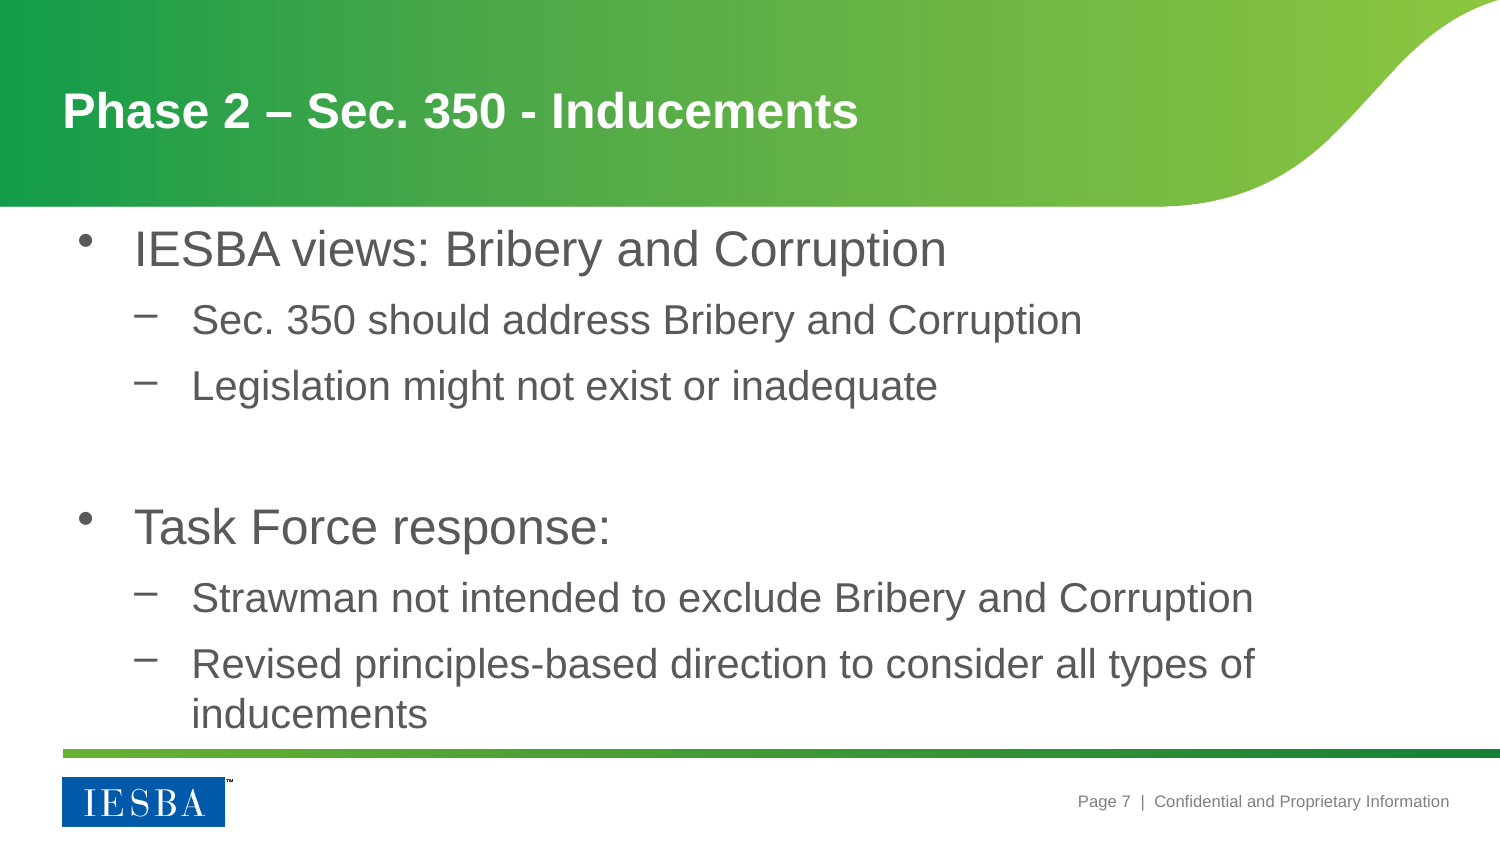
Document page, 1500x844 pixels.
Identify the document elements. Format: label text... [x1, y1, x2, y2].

list IESBA views: Bribery and Corruption Sec. 350 should address Bribery and Corruption Legislation might not exist or inadequate Task Force response: Strawman not intended to exclude Bribery and Corruption Revised principles-based direction to consider all types of inducements [62, 209, 1450, 724]
title Phase 2 – Sec. 350 - Inducements [62, 75, 1300, 142]
picture [0, 0, 1500, 207]
picture [62, 777, 233, 827]
